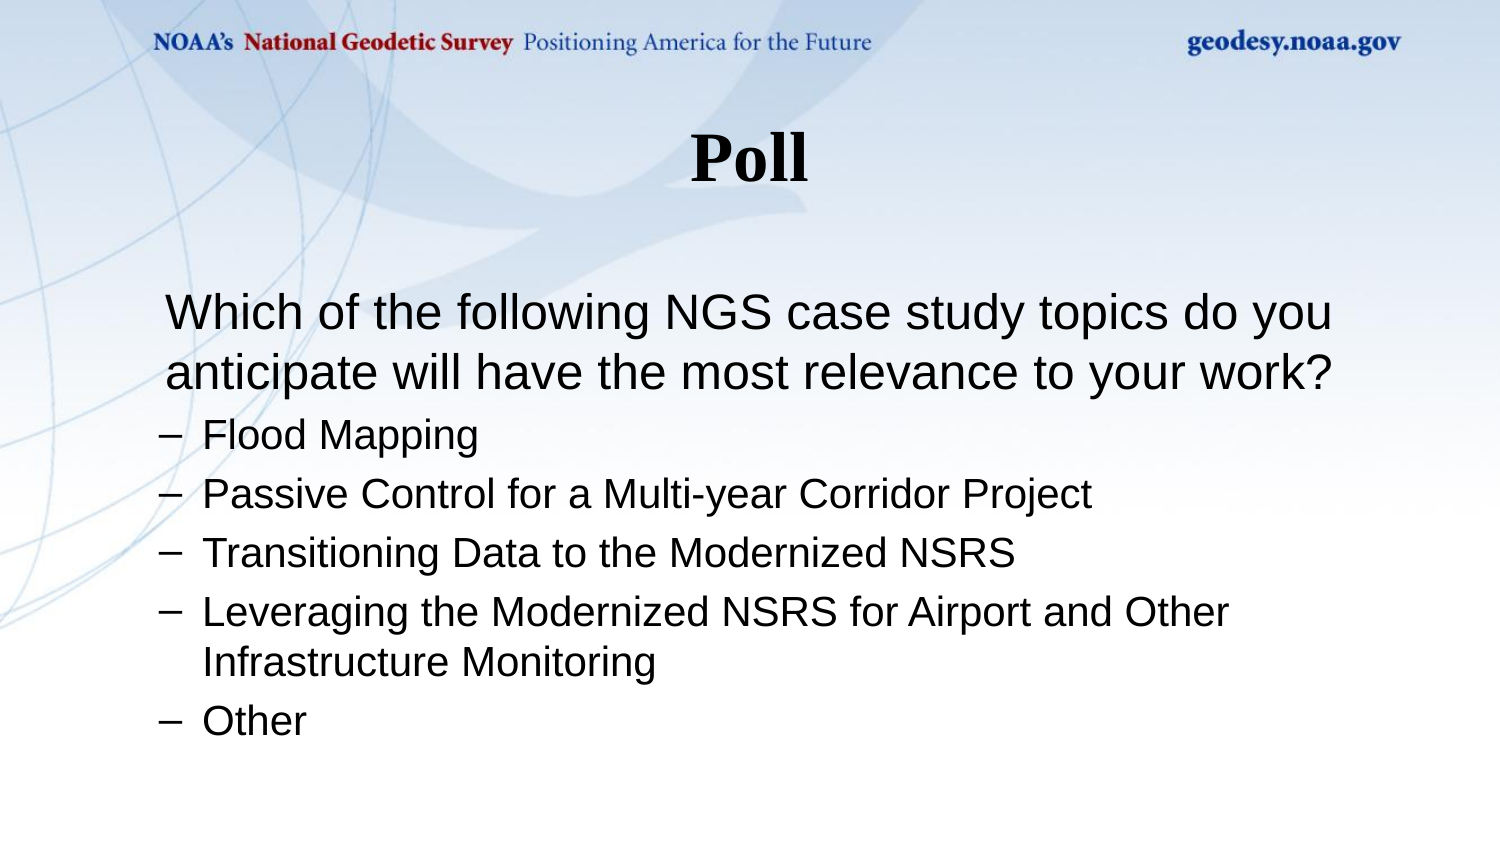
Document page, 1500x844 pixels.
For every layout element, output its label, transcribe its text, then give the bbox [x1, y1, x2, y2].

list Poll Which of the following NGS case study topics do you anticipate will have the most relevance to your work? Flood Mapping Passive Control for a Multi-year Corridor Project Transitioning Data to the Modernized NSRS Leveraging the Modernized NSRS for Airport and Other Infrastructure Monitoring Other [75, 103, 1425, 754]
picture [0, 0, 1500, 844]
